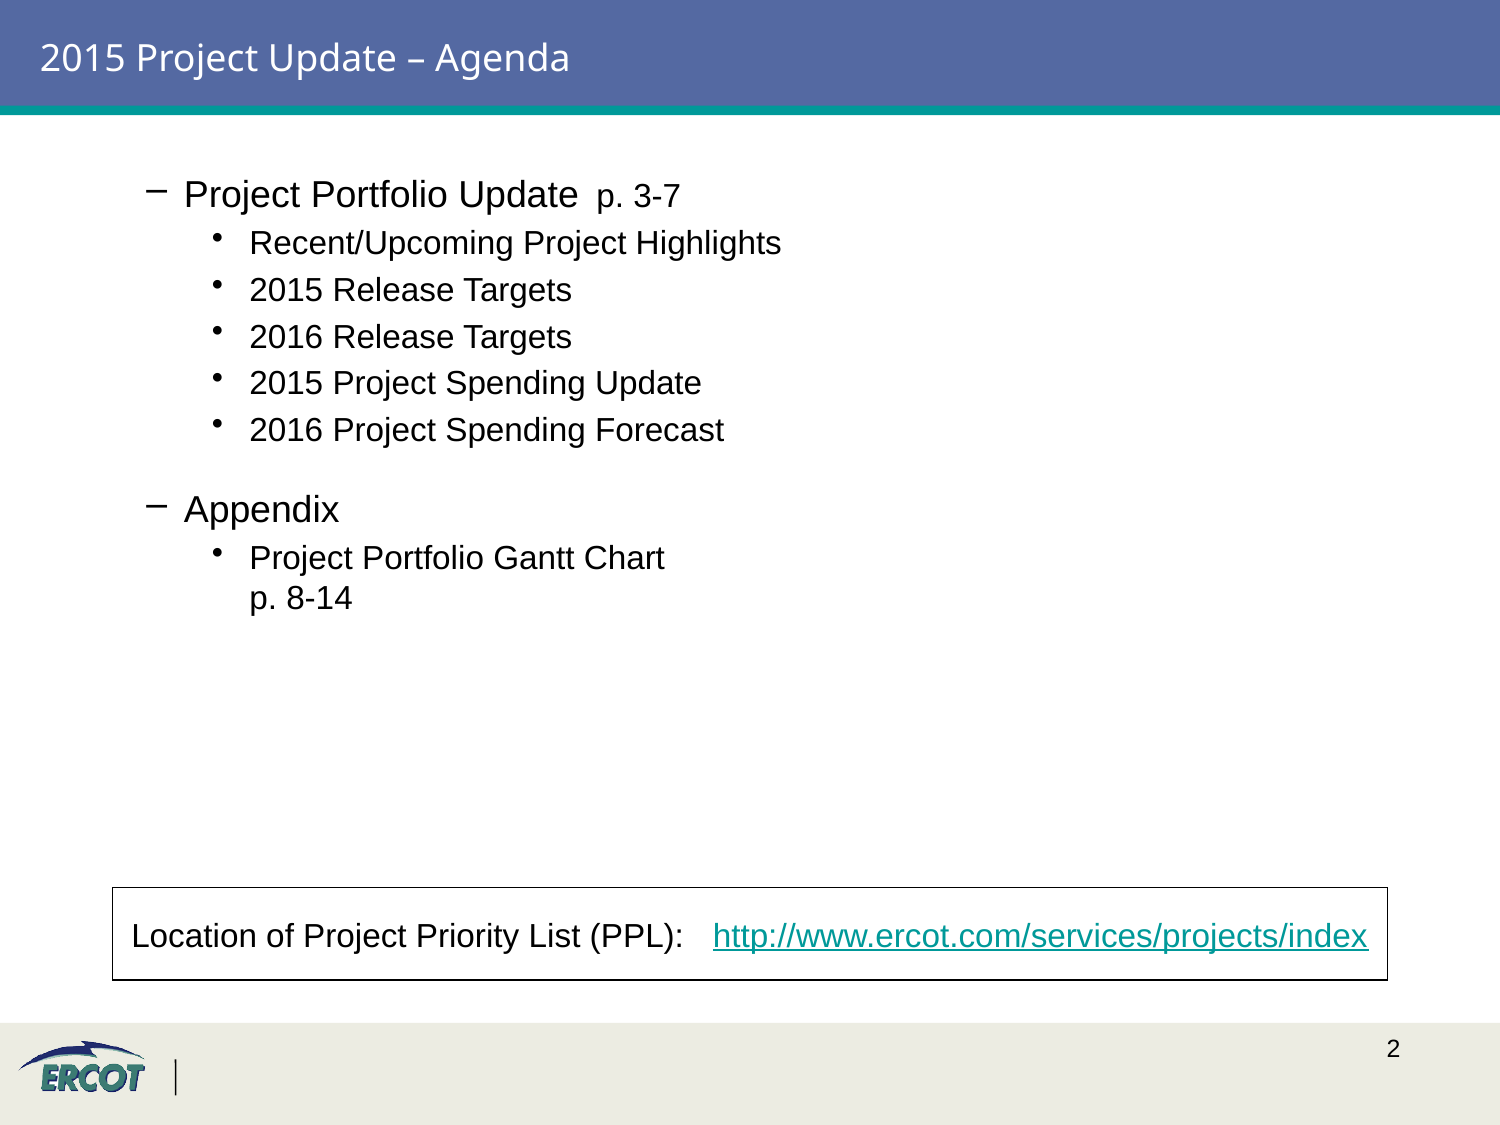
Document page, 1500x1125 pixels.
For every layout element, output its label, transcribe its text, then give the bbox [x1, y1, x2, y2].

list Project Portfolio Update p. 3-7 Recent/Upcoming Project Highlights 2015 Release Targets 2016 Release Targets 2015 Project Spending Update 2016 Project Spending Forecast Appendix Project Portfolio Gantt Chart p. 8-14 [75, 162, 1400, 863]
title 2015 Project Update – Agenda [24, 0, 1013, 113]
picture [10, 1031, 151, 1111]
text_box Location of Project Priority List (PPL): http://www.ercot.com/services/projects/index [112, 887, 1388, 980]
